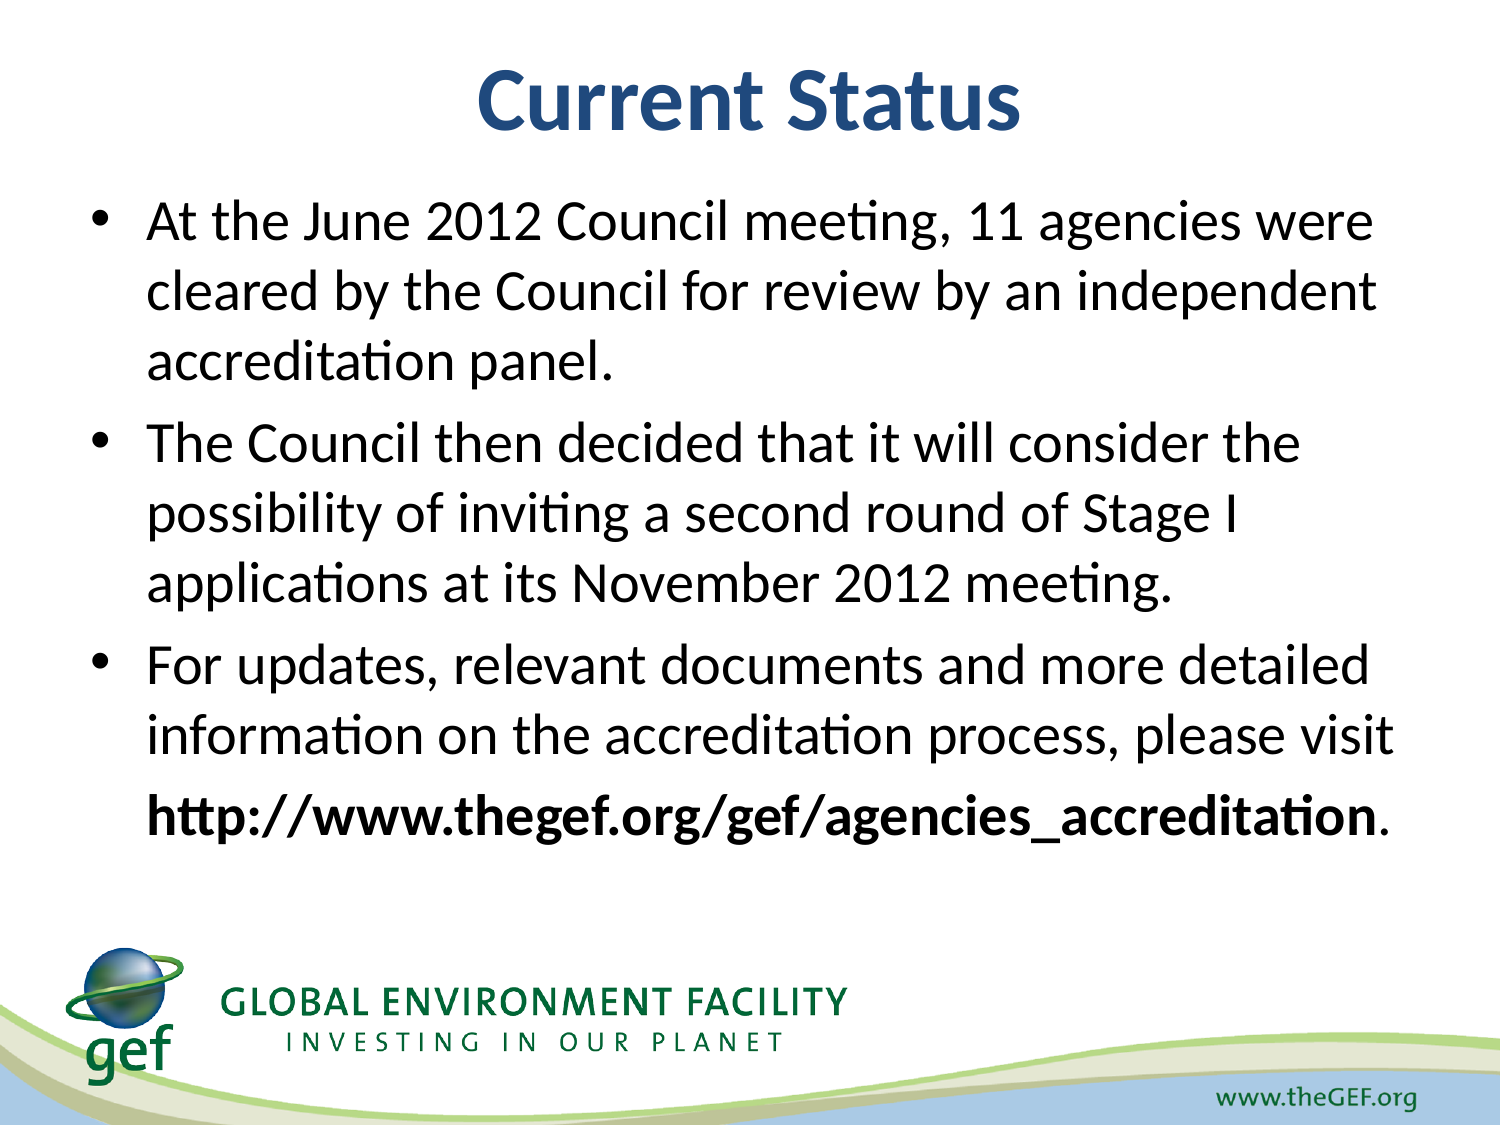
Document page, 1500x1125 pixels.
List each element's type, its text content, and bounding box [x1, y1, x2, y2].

title Current Status [74, 0, 1426, 174]
list At the June 2012 Council meeting, 11 agencies were cleared by the Council for review by an independent accreditation panel. The Council then decided that it will consider the possibility of inviting a second round of Stage I applications at its November 2012 meeting. For updates, relevant documents and more detailed information on the accreditation process, please visit http://www.thegef.org/gef/agencies_accreditation. [74, 174, 1426, 918]
picture [0, 920, 1500, 1125]
